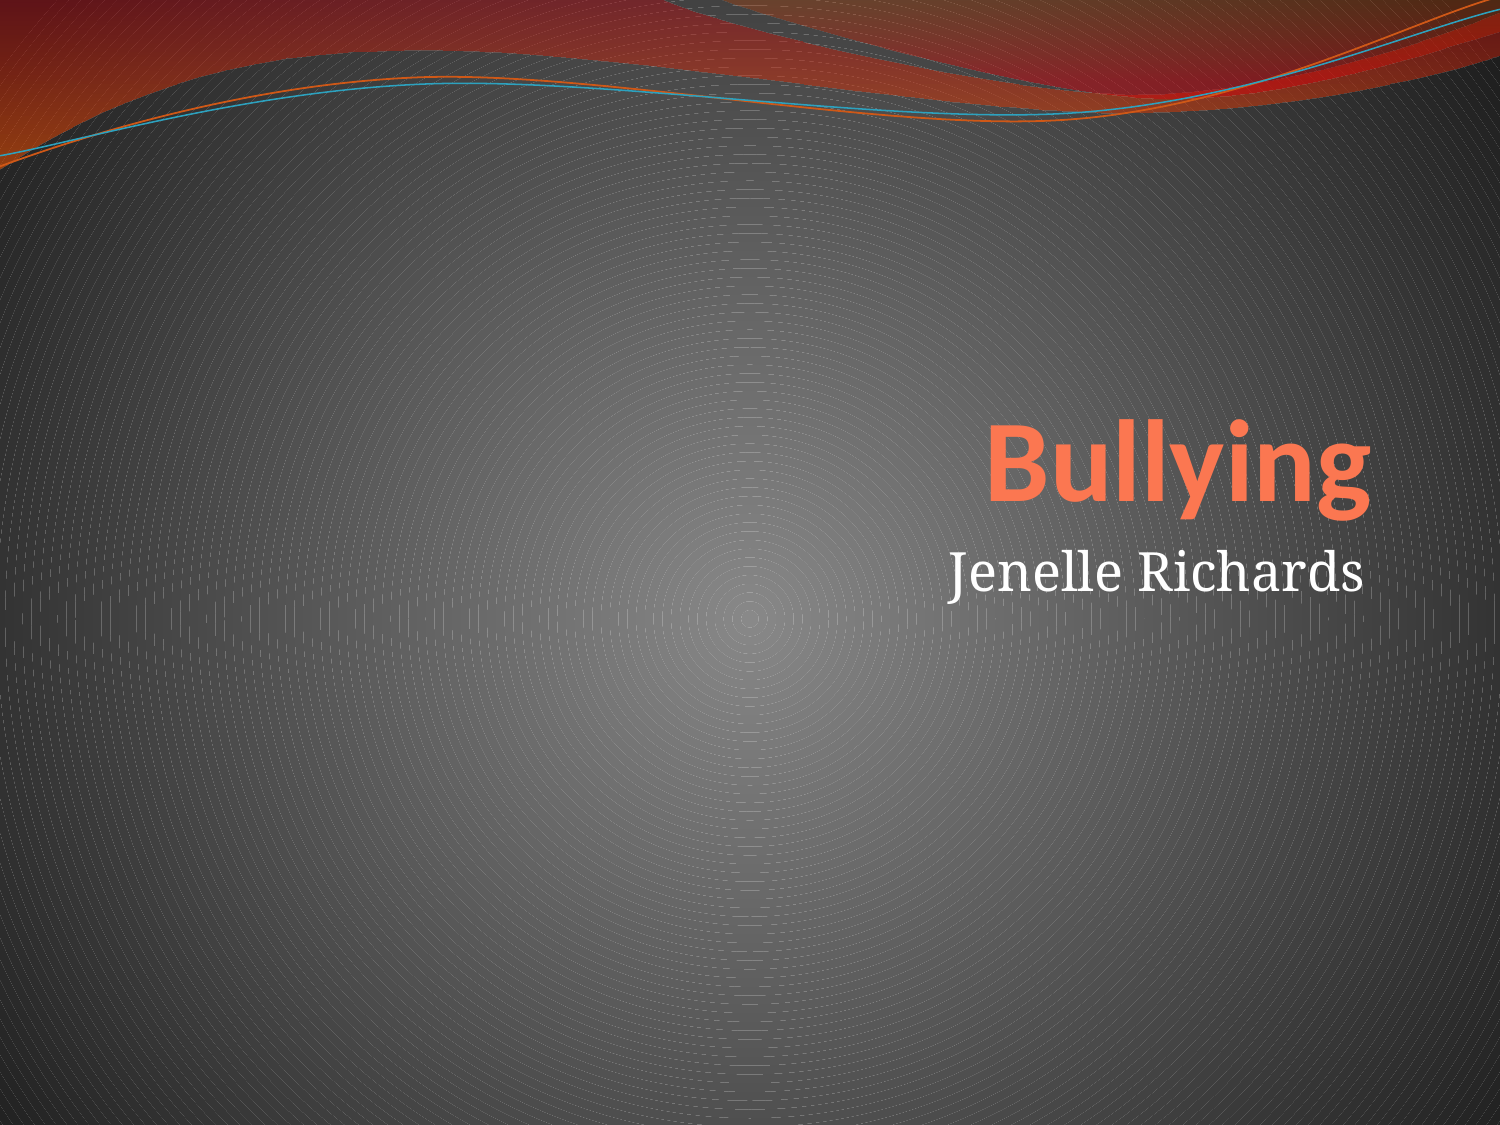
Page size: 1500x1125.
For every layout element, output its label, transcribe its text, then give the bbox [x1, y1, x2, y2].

subtitle Jenelle Richards [87, 529, 1376, 818]
title Bullying [87, 224, 1376, 525]
